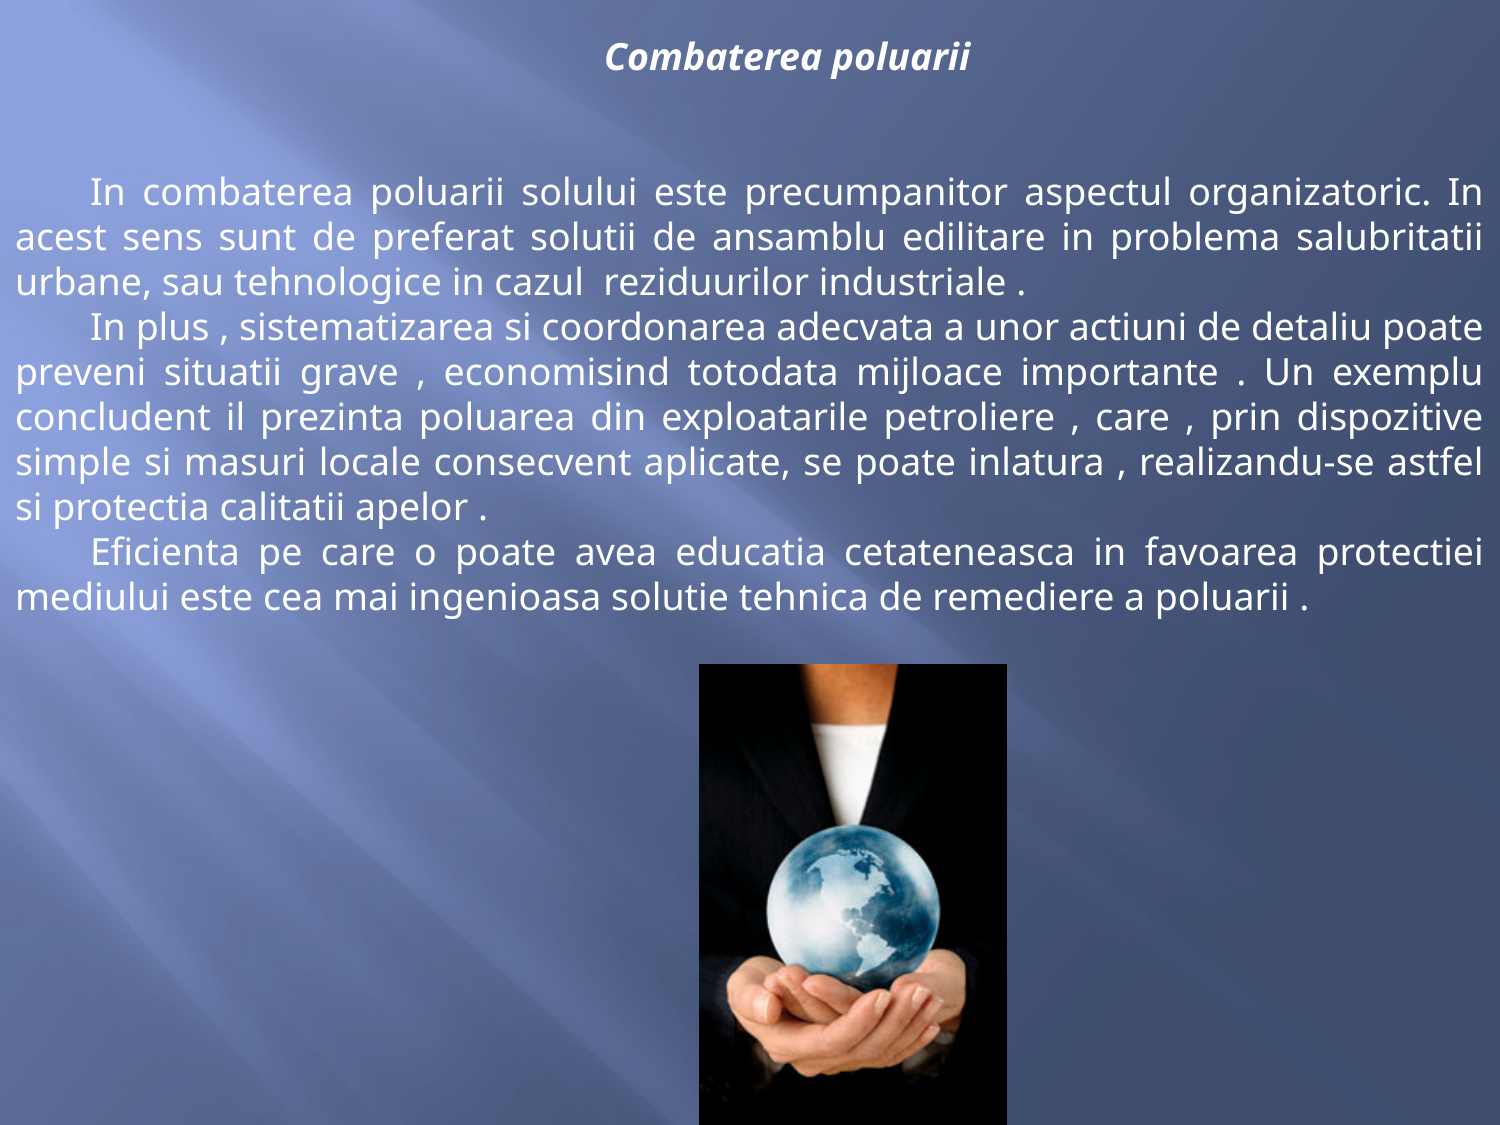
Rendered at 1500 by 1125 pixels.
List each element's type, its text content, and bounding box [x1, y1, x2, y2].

picture [699, 663, 1007, 1125]
text_box Combaterea poluarii In combaterea poluarii solului este precumpanitor aspectul organizatoric. In acest sens sunt de preferat solutii de ansamblu edilitare in problema salubritatii urbane, sau tehnologice in cazul reziduurilor industriale . In plus , sistematizarea si coordonarea adecvata a unor actiuni de detaliu poate preveni situatii grave , economisind totodata mijloace importante . Un exemplu concludent il prezinta poluarea din exploatarile petroliere , care , prin dispozitive simple si masuri locale consecvent aplicate, se poate inlatura , realizandu-se astfel si protectia calitatii apelor . Eficienta pe care o poate avea educatia cetateneasca in favoarea protectiei mediului este cea mai ingenioasa solutie tehnica de remediere a poluarii . [0, 25, 1500, 626]
